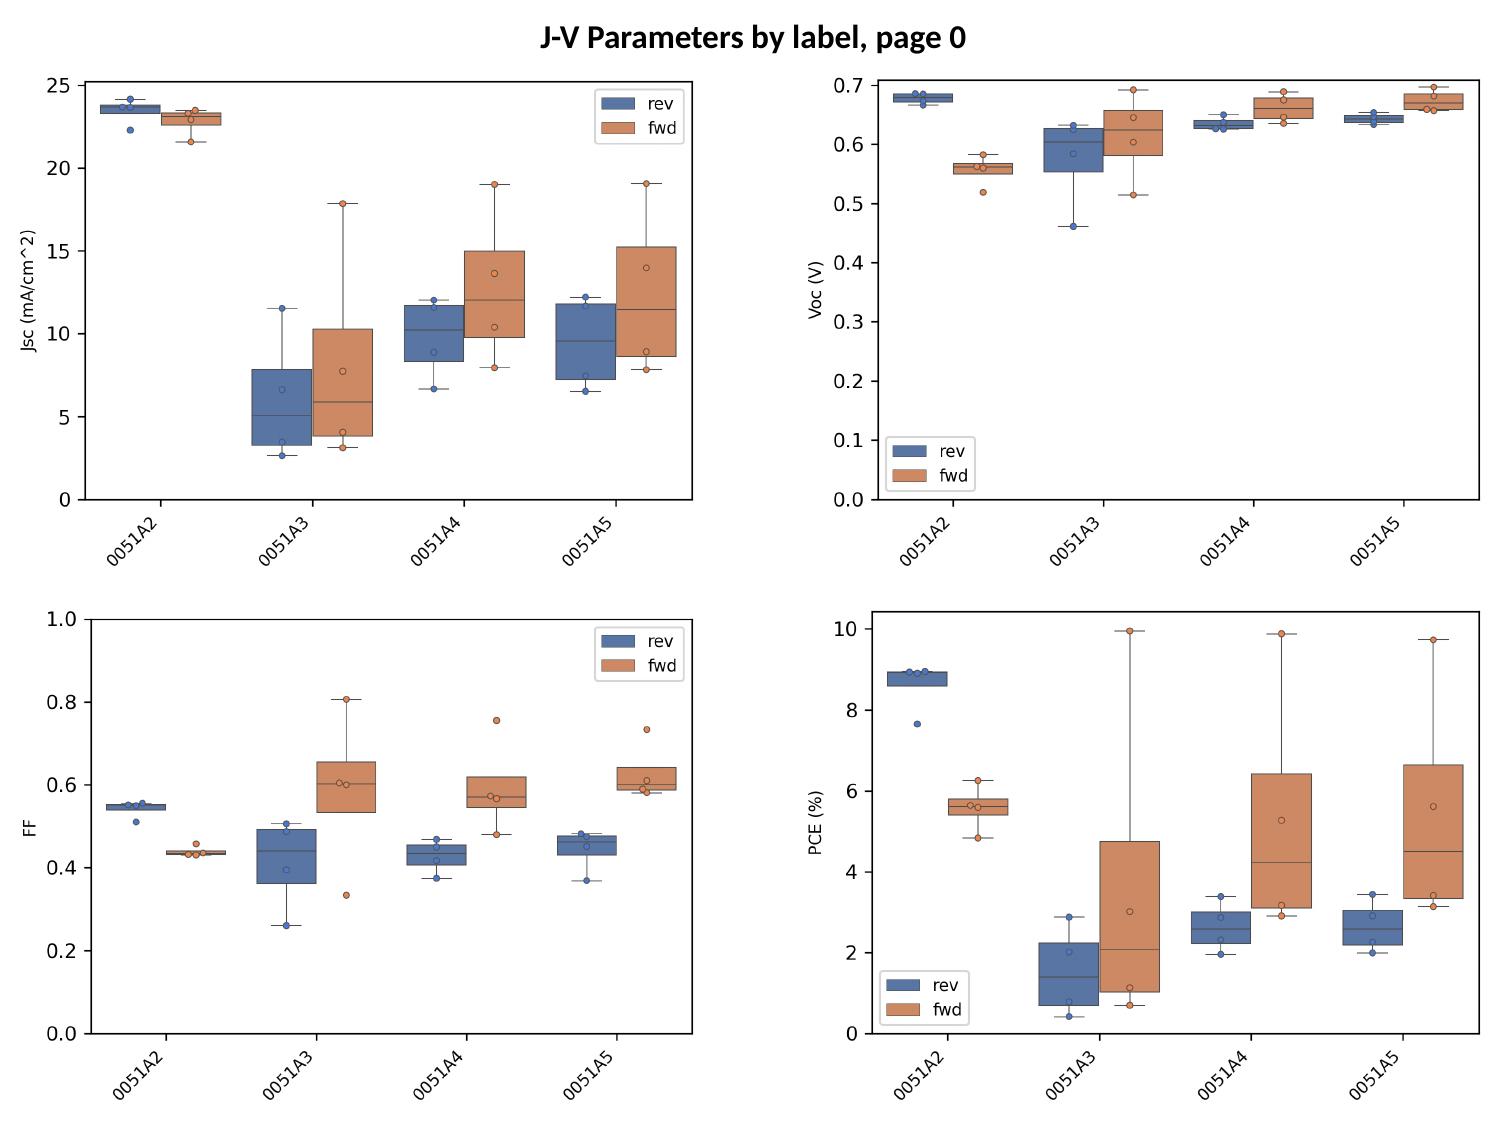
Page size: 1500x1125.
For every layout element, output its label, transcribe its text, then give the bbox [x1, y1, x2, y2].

picture [787, 56, 1500, 1125]
picture [0, 56, 713, 1125]
title J-V Parameters by label, page 0 [0, 0, 1500, 75]
